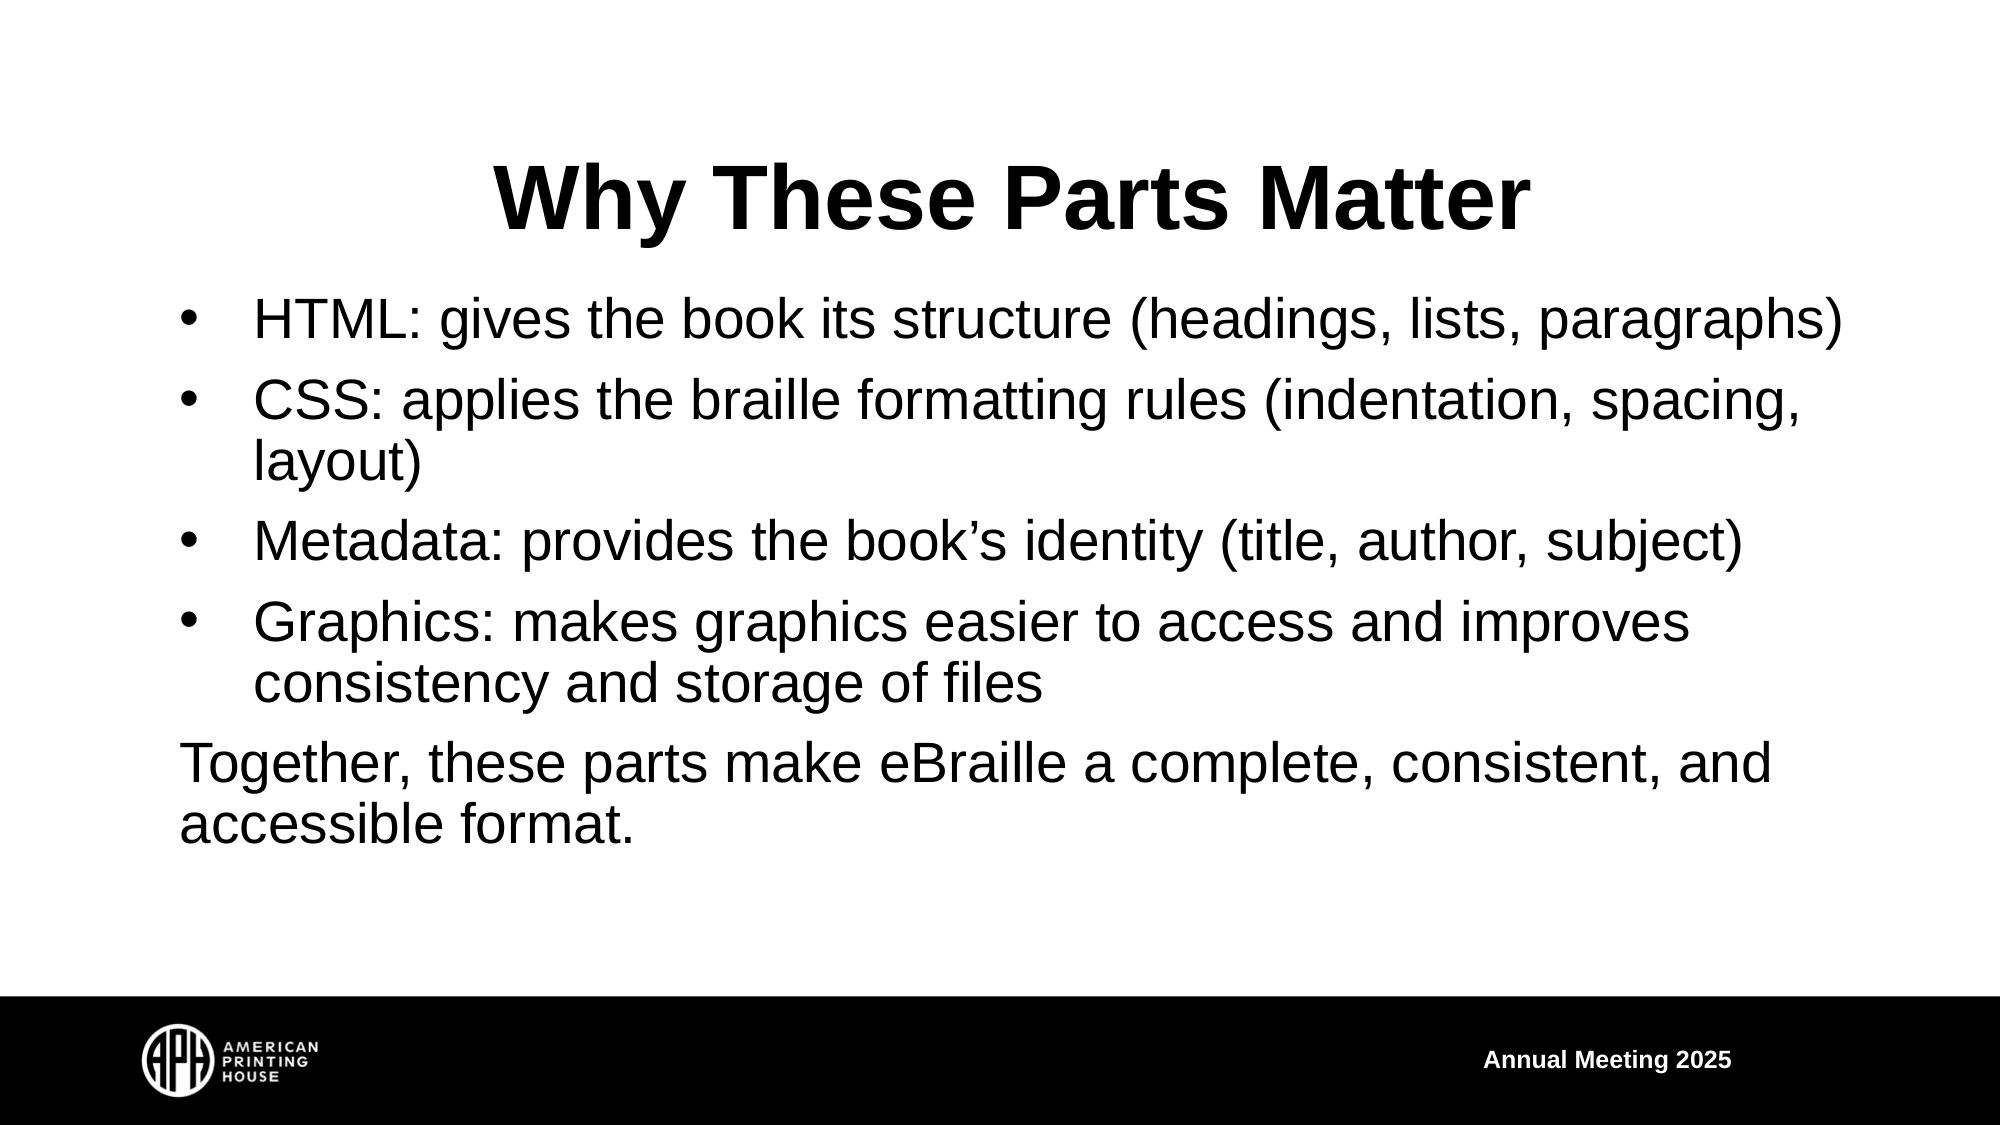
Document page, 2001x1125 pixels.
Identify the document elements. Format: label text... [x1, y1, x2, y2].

list HTML: gives the book its structure (headings, lists, paragraphs) CSS: applies the braille formatting rules (indentation, spacing, layout) Metadata: provides the book’s identity (title, author, subject) Graphics: makes graphics easier to access and improves consistency and storage of files Together, these parts make eBraille a complete, consistent, and accessible format. [164, 282, 1863, 925]
footer Annual Meeting 2025 [794, 1047, 1748, 1070]
title Why These Parts Matter [164, 128, 1863, 271]
picture [137, 1019, 326, 1102]
